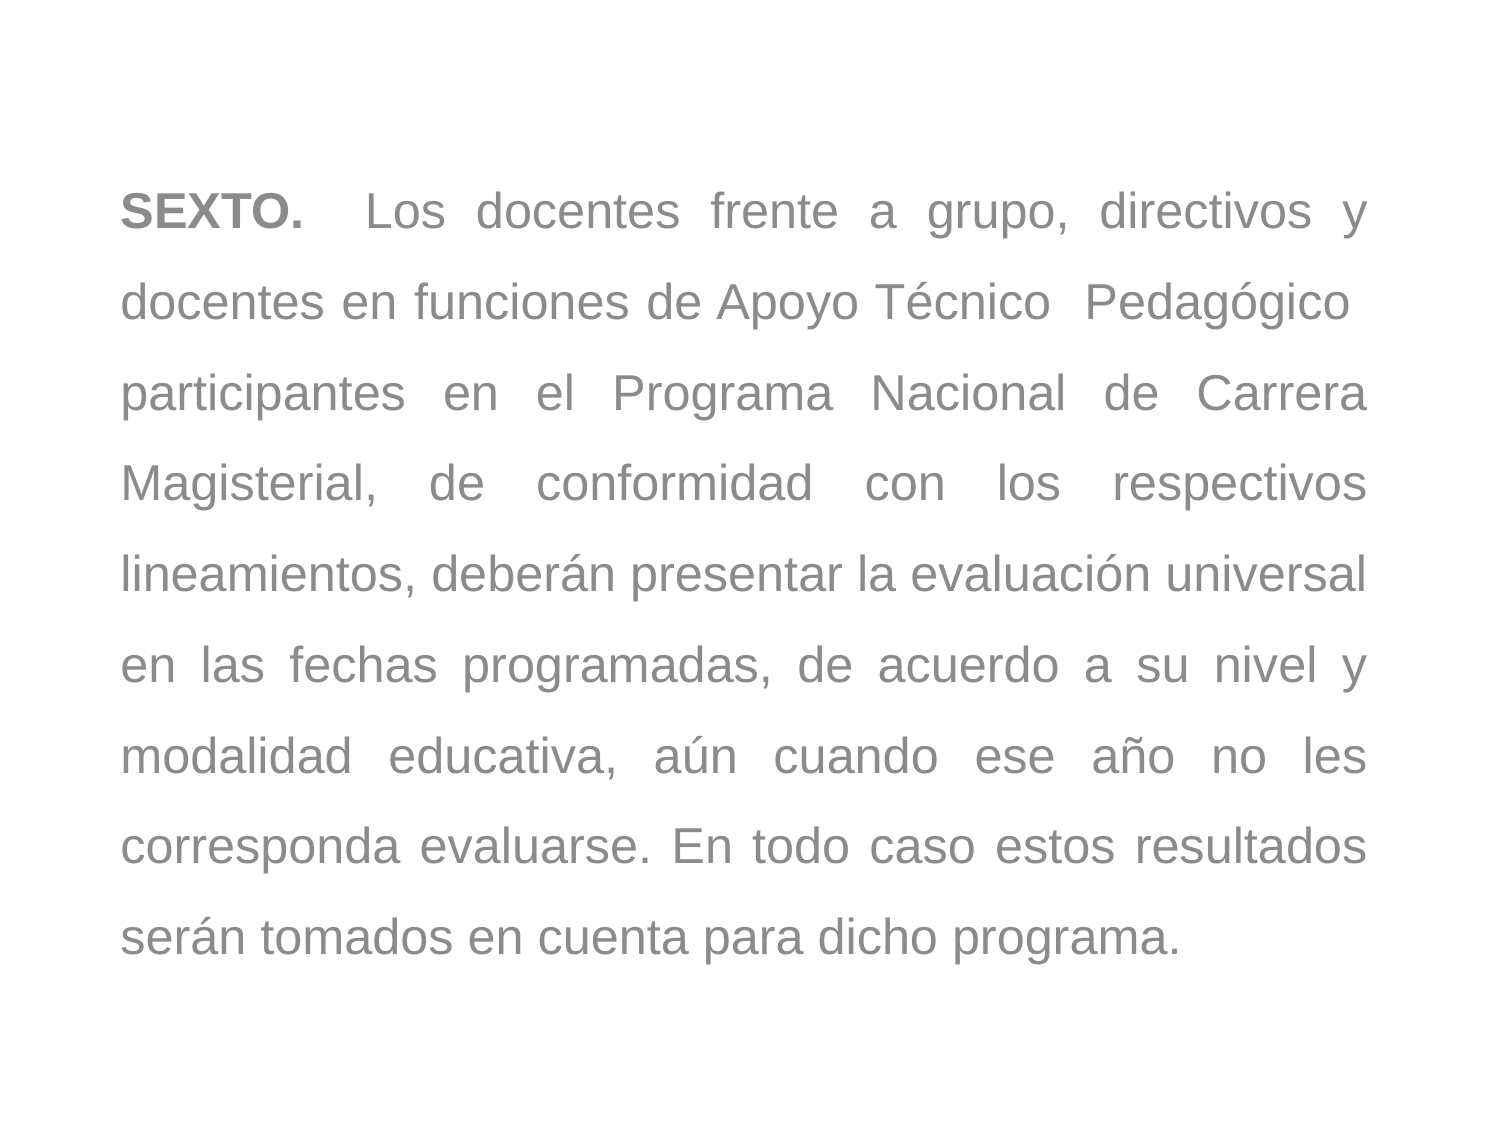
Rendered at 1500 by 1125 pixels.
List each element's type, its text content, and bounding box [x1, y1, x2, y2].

subtitle SEXTO. Los docentes frente a grupo, directivos y docentes en funciones de Apoyo Técnico Pedagógico participantes en el Programa Nacional de Carrera Magisterial, de conformidad con los respectivos lineamientos, deberán presentar la evaluación universal en las fechas programadas, de acuerdo a su nivel y modalidad educativa, aún cuando ese año no les corresponda evaluarse. En todo caso estos resultados serán tomados en cuenta para dicho programa. [105, 140, 1383, 1043]
